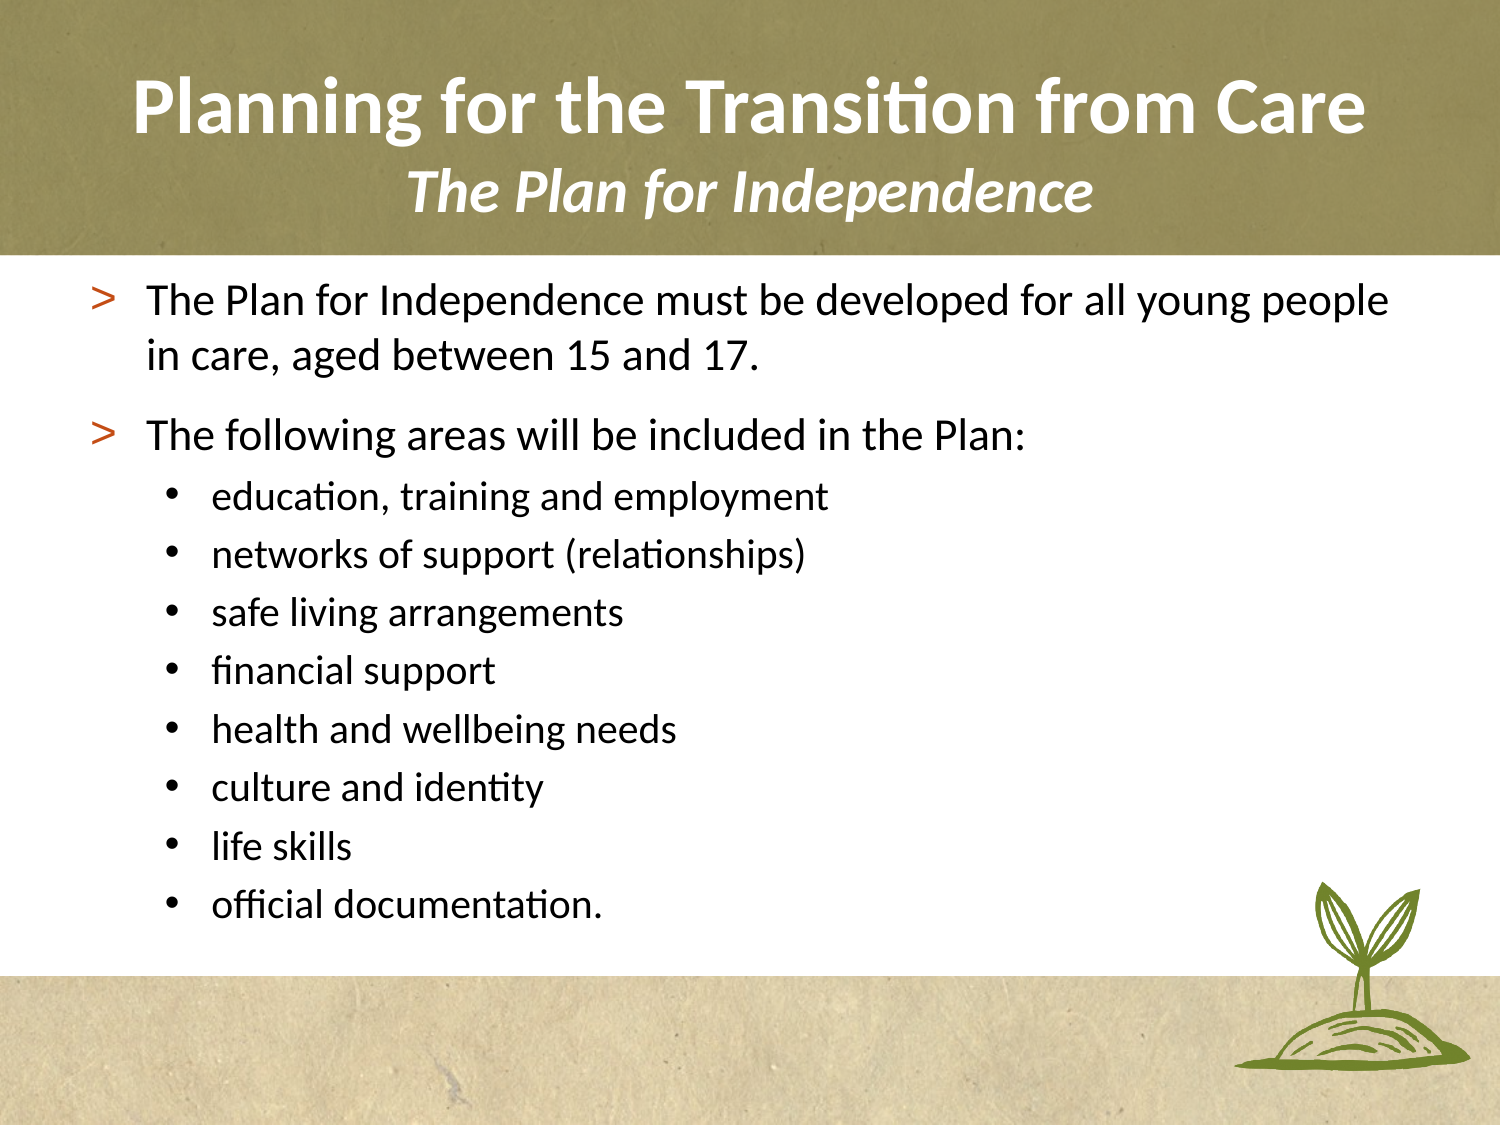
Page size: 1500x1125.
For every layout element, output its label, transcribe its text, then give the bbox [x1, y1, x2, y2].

picture [0, 881, 1500, 1125]
list The Plan for Independence must be developed for all young people in care, aged between 15 and 17. The following areas will be included in the Plan: education, training and employment networks of support (relationships) safe living arrangements financial support health and wellbeing needs culture and identity life skills official documentation. [75, 262, 1425, 965]
title Planning for the Transition from Care The Plan for Independence [75, 45, 1425, 233]
